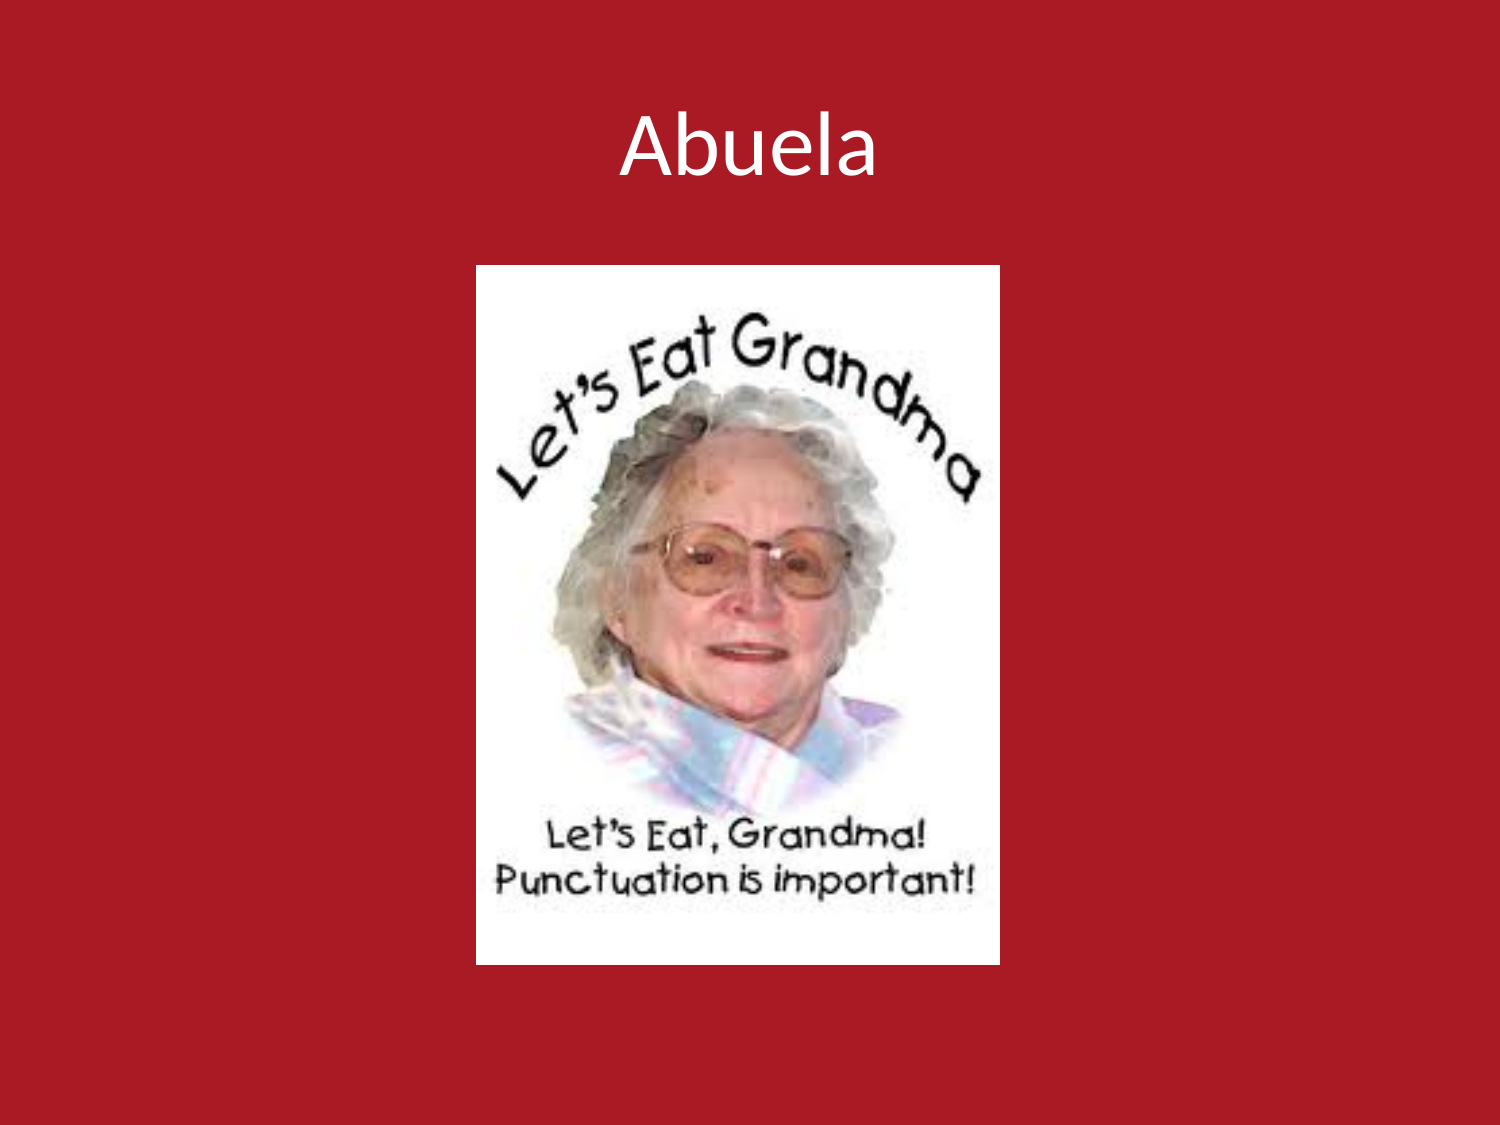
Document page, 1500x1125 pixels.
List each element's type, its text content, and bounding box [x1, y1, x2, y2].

title Abuela [75, 45, 1425, 233]
picture [475, 265, 1000, 966]
